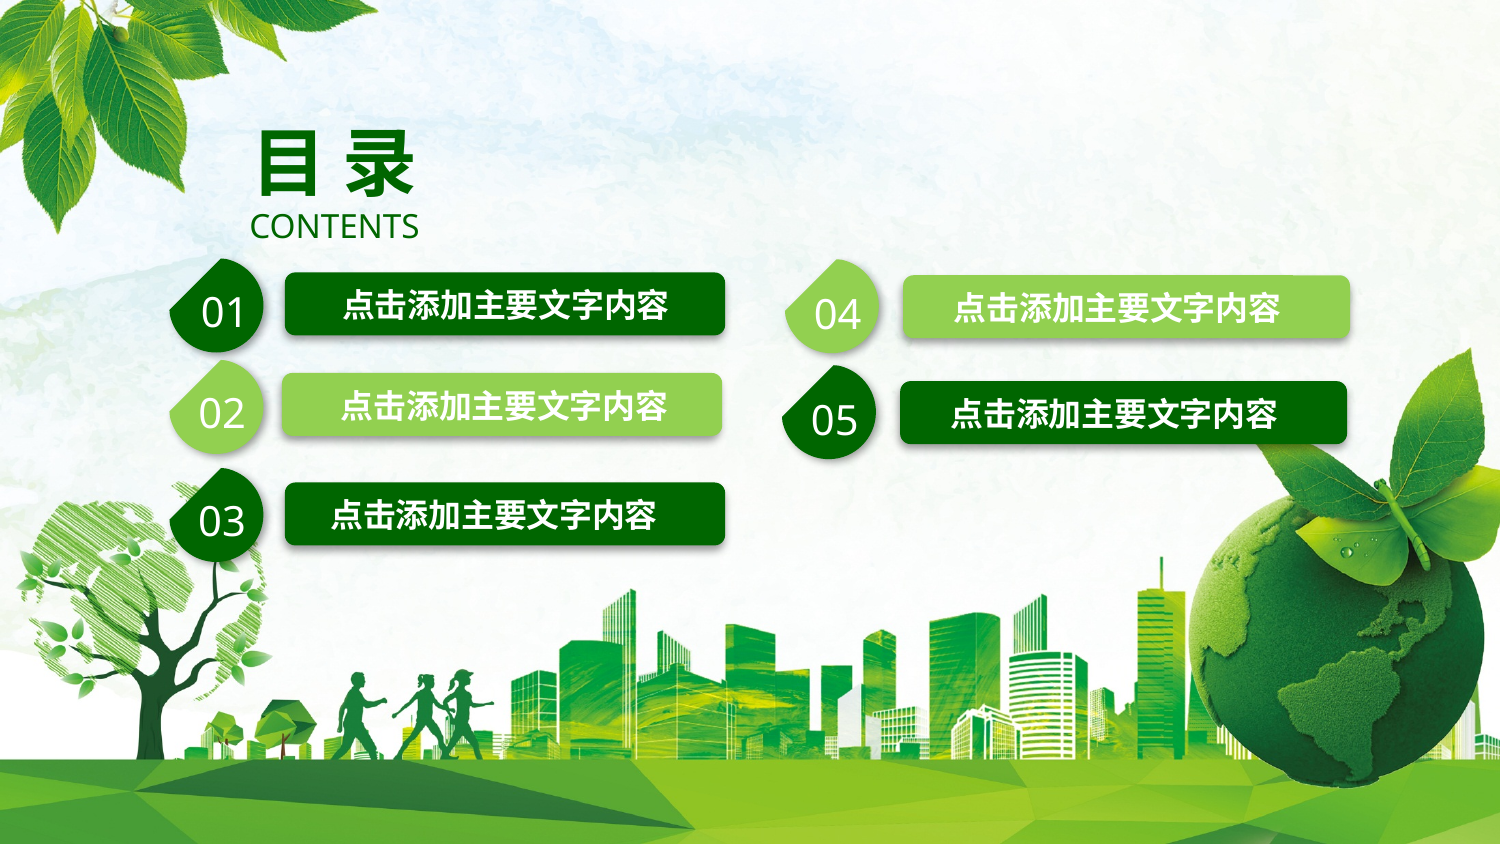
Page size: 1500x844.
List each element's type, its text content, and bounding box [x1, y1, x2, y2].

text_box 目 录 CONTENTS [112, 107, 557, 253]
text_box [174, 272, 273, 351]
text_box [174, 374, 270, 452]
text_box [281, 372, 723, 437]
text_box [787, 379, 883, 457]
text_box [790, 273, 886, 351]
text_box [284, 272, 726, 336]
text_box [284, 482, 726, 546]
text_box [174, 482, 273, 560]
picture [0, 0, 1500, 844]
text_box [899, 380, 1348, 445]
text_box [902, 274, 1351, 339]
